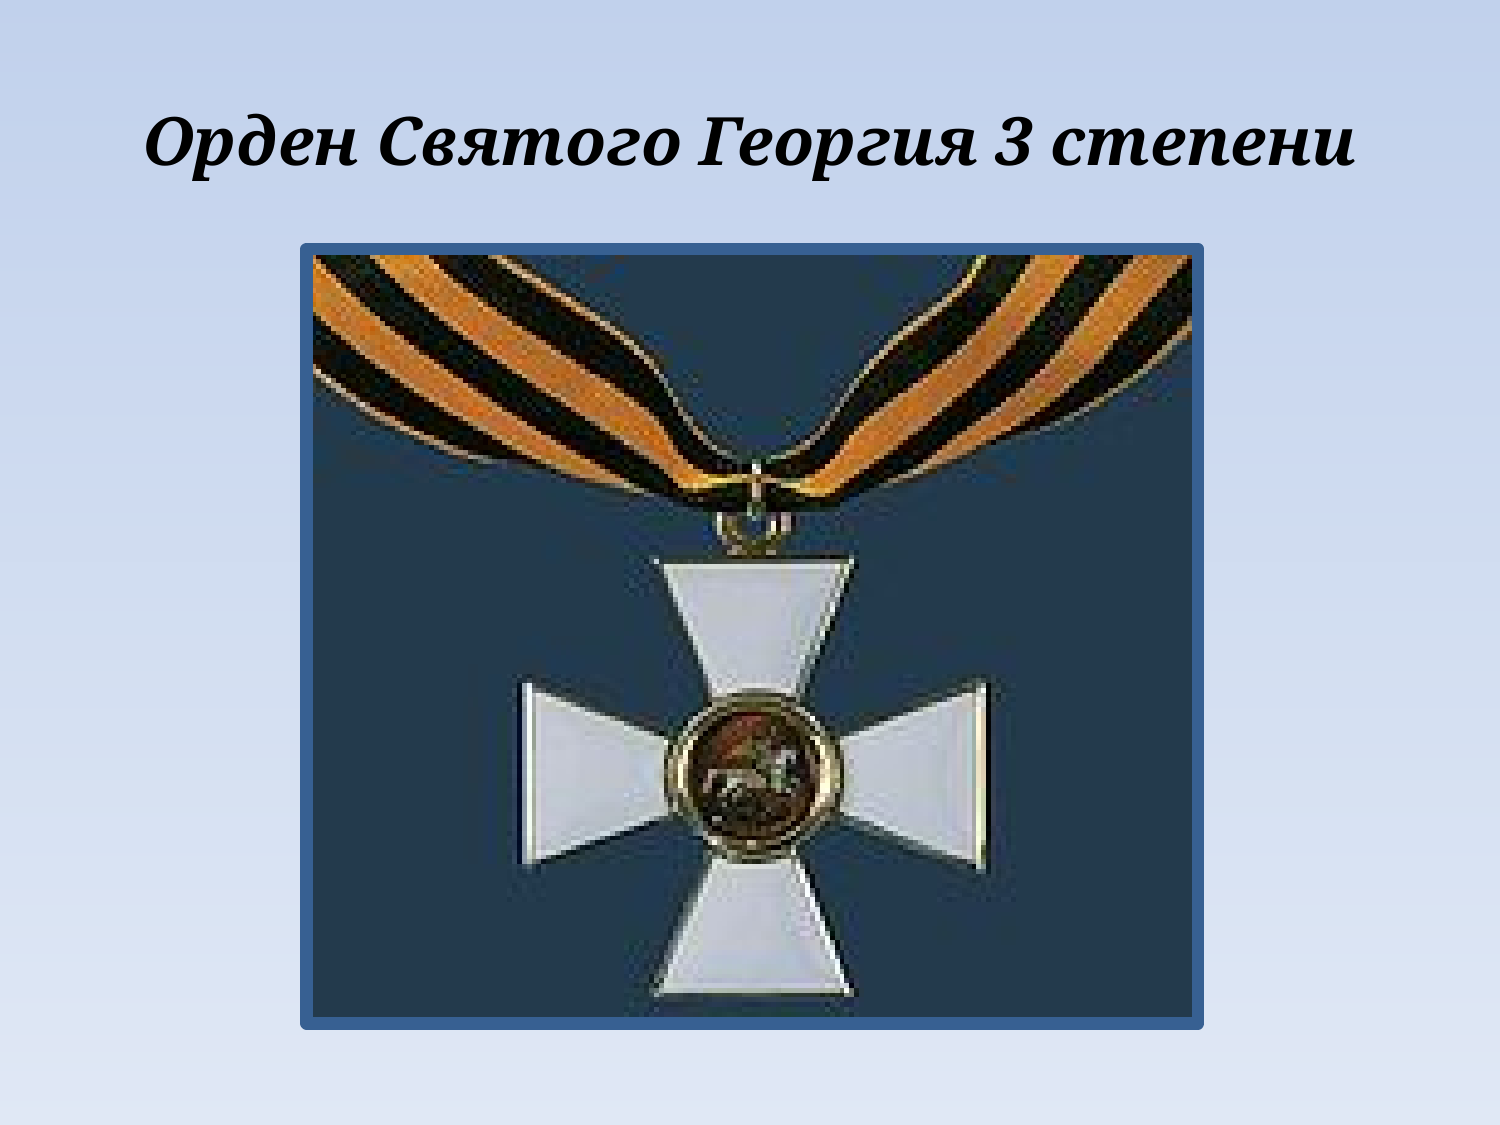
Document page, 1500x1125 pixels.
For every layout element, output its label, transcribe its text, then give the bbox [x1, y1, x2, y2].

title Орден Святого Георгия 3 степени [75, 45, 1425, 233]
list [312, 255, 1193, 1018]
